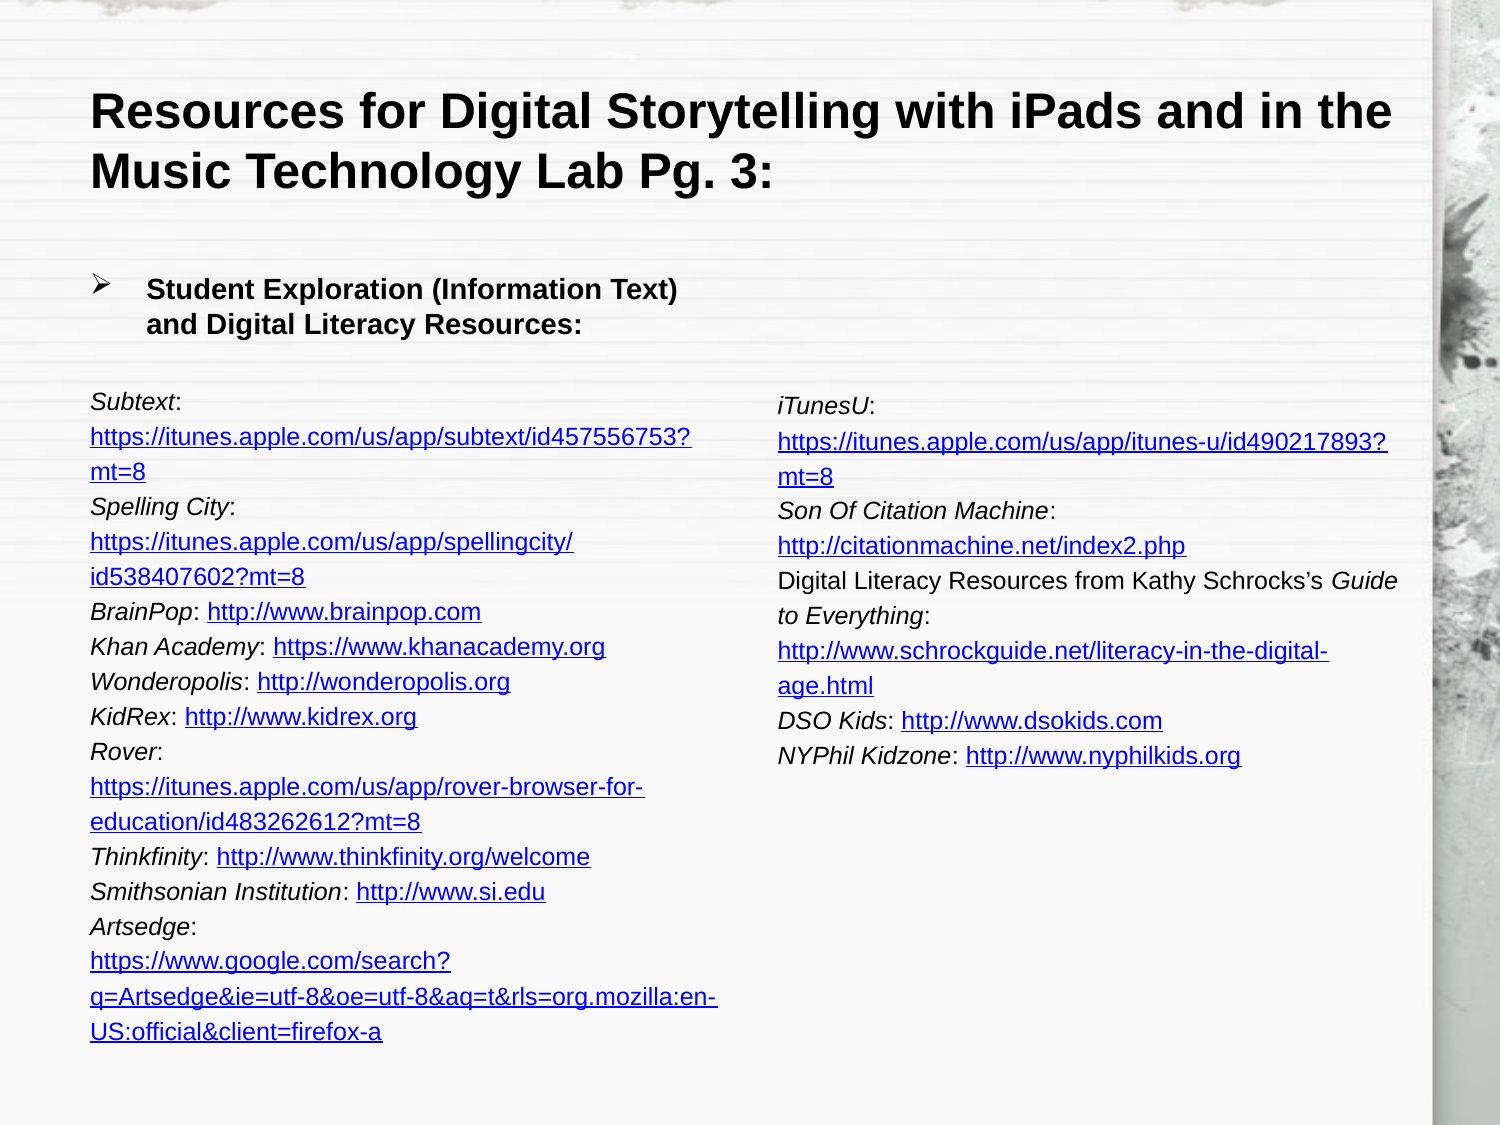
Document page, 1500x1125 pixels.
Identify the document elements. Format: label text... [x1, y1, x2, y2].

title Resources for Digital Storytelling with iPads and in the Music Technology Lab Pg. 3: [74, 44, 1426, 233]
list Student Exploration (Information Text) and Digital Literacy Resources: Subtext: https://itunes.apple.com/us/app/subtext/id457556753? mt=8 Spelling City: https://itunes.apple.com/us/app/spellingcity/ id538407602?mt=8 BrainPop: http://www.brainpop.com Khan Academy: https://www.khanacademy.org Wonderopolis: http://wonderopolis.org KidRex: http://www.kidrex.org Rover: https://itunes.apple.com/us/app/rover-browser-for- education/id483262612?mt=8 Thinkfinity: http://www.thinkfinity.org/welcome Smithsonian Institution: http://www.si.edu Artsedge: https://www.google.com/search? q=Artsedge&ie=utf-8&oe=utf-8&aq=t&rls=org.mozilla:en- US:official&client=firefox-a [74, 262, 738, 1125]
list iTunesU: https://itunes.apple.com/us/app/itunes-u/id490217893? mt=8 Son Of Citation Machine: http://citationmachine.net/index2.php Digital Literacy Resources from Kathy Schrocks’s Guide to Everything: http://www.schrockguide.net/literacy-in-the-digital- age.html DSO Kids: http://www.dsokids.com NYPhil Kidzone: http://www.nyphilkids.org [762, 382, 1426, 1125]
picture [0, 0, 1500, 1125]
